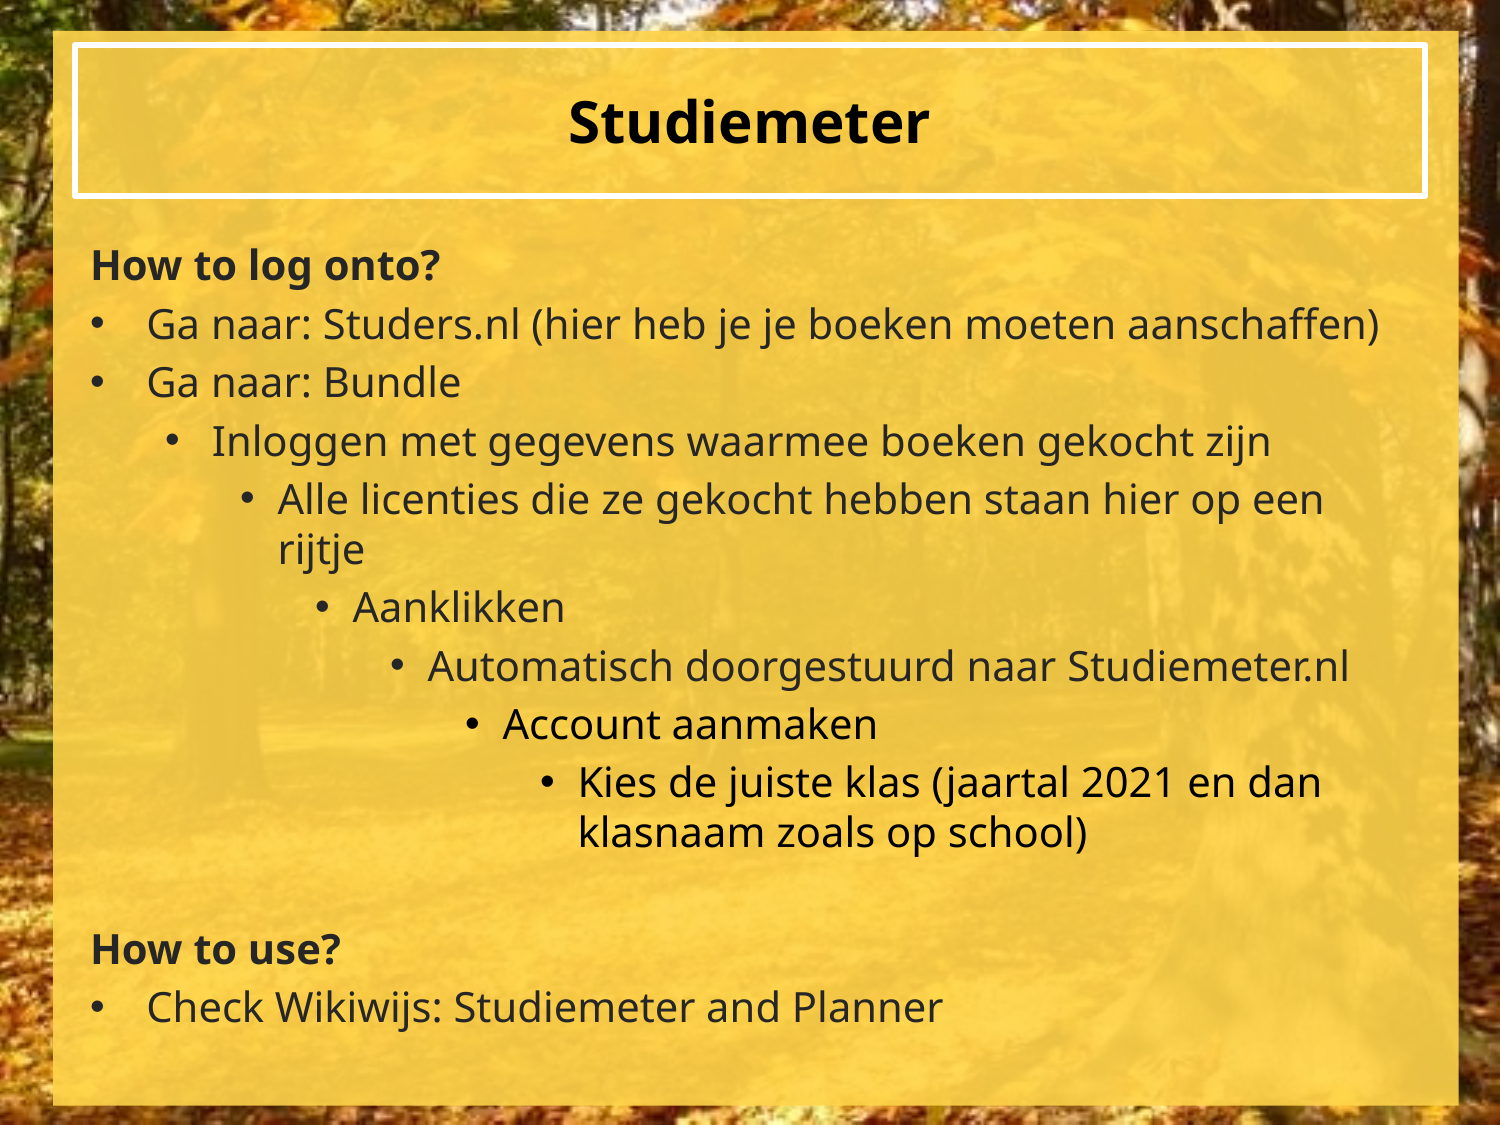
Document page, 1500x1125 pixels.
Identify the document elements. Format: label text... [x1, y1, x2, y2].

title Studiemeter [72, 42, 1428, 199]
list How to log onto? Ga naar: Studers.nl (hier heb je je boeken moeten aanschaffen) Ga naar: Bundle Inloggen met gegevens waarmee boeken gekocht zijn Alle licenties die ze gekocht hebben staan hier op een rijtje Aanklikken Automatisch doorgestuurd naar Studiemeter.nl Account aanmaken Kies de juiste klas (jaartal 2021 en dan klasnaam zoals op school) How to use? Check Wikiwijs: Studiemeter and Planner [75, 231, 1425, 1071]
picture [0, 0, 1500, 1125]
